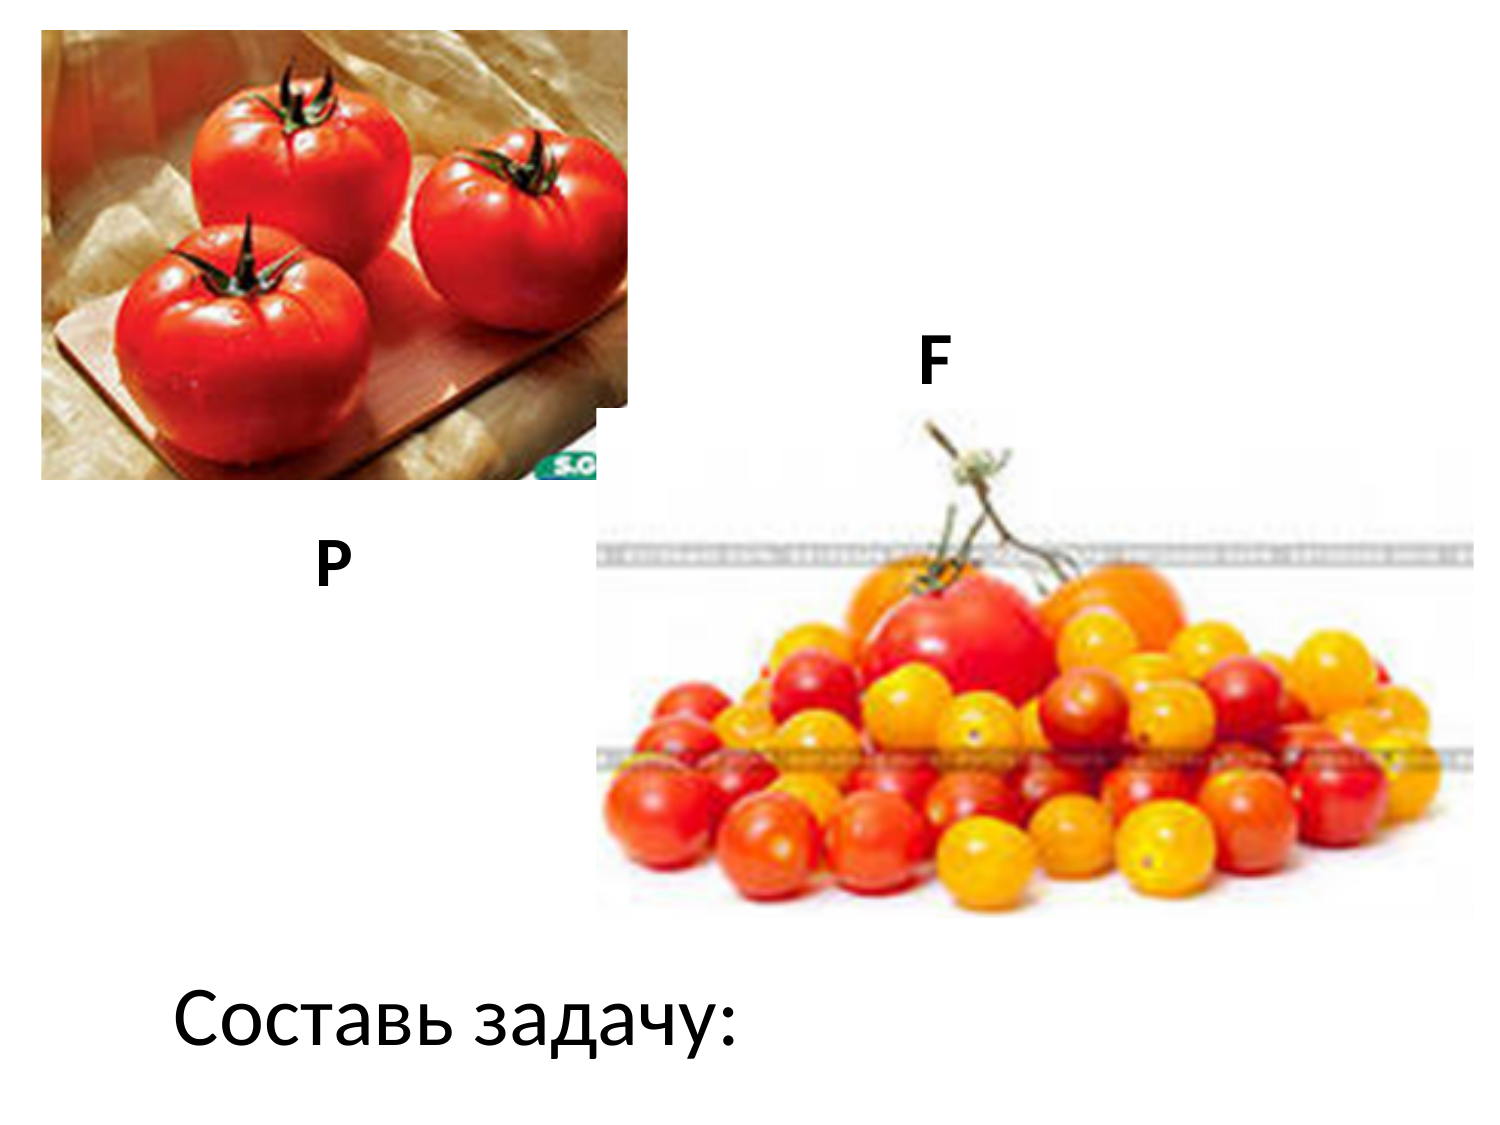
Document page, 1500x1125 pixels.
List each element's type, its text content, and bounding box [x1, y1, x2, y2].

title Составь задачу: [29, 952, 886, 1071]
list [596, 408, 1474, 918]
list F [903, 302, 1453, 407]
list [41, 30, 628, 481]
list Р [123, 503, 384, 609]
